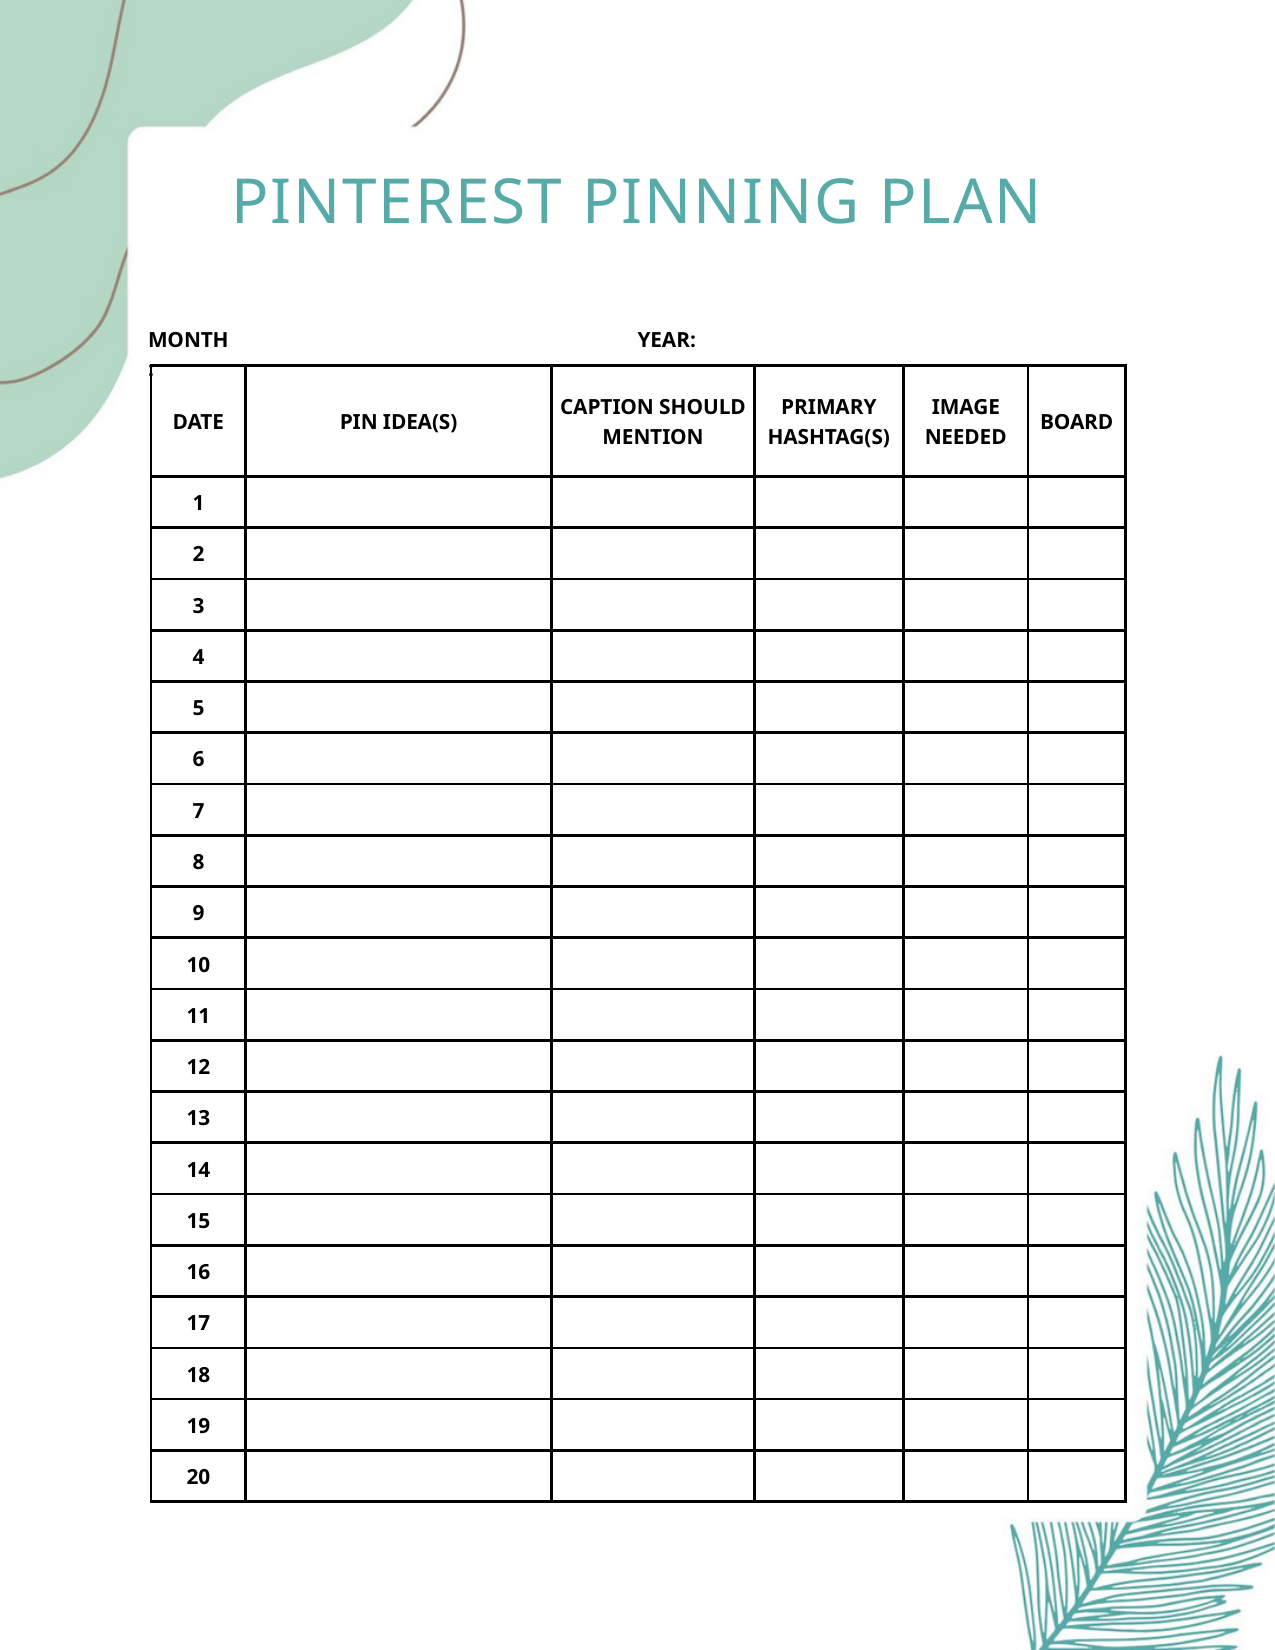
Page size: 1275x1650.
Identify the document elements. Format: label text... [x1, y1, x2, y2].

table_cell [553, 529, 753, 578]
table_cell [1029, 1093, 1124, 1141]
table_cell [553, 1400, 753, 1449]
table_cell [553, 478, 753, 526]
table_cell 3 [152, 580, 244, 629]
table_cell [905, 837, 1027, 885]
table_cell [905, 1042, 1027, 1090]
table_cell [247, 837, 550, 885]
table_cell [1029, 837, 1124, 885]
table_cell [756, 1042, 902, 1090]
table_cell [247, 478, 550, 526]
table_cell [756, 1349, 902, 1398]
table_cell [1029, 1247, 1124, 1295]
table_cell [756, 1400, 902, 1449]
table_cell [756, 478, 902, 526]
table_cell [1029, 632, 1124, 680]
table_cell [905, 1452, 1027, 1500]
table_cell [905, 580, 1027, 629]
table_cell [247, 683, 550, 731]
table_cell [905, 939, 1027, 988]
table_cell [756, 1093, 902, 1141]
table_cell 10 [152, 939, 244, 988]
table_cell [247, 1195, 550, 1244]
table_cell [1029, 1349, 1124, 1398]
table_cell [1029, 990, 1124, 1039]
table_header DATE [152, 367, 244, 475]
table_cell 16 [152, 1247, 244, 1295]
table_cell [553, 1144, 753, 1193]
table_cell 5 [152, 683, 244, 731]
table_cell [905, 888, 1027, 936]
table_cell [905, 990, 1027, 1039]
table_cell 19 [152, 1400, 244, 1449]
table_cell [905, 1349, 1027, 1398]
table_cell [1029, 1144, 1124, 1193]
table_header PIN IDEA(S) [247, 367, 550, 475]
table_cell 14 [152, 1144, 244, 1193]
table_cell [553, 1093, 753, 1141]
table_cell [247, 888, 550, 936]
table_cell [905, 632, 1027, 680]
table_cell [553, 734, 753, 783]
table_cell [905, 683, 1027, 731]
table_cell [756, 939, 902, 988]
table_cell [553, 683, 753, 731]
text_box MONTH: [148, 322, 233, 381]
text_box YEAR: [637, 322, 723, 352]
table_cell [247, 632, 550, 680]
table_cell [247, 580, 550, 629]
table_cell [247, 1349, 550, 1398]
table_header BOARD [1029, 367, 1124, 475]
table_cell [247, 939, 550, 988]
table_header IMAGE NEEDED [905, 367, 1027, 475]
table_cell [756, 1247, 902, 1295]
table_cell [553, 1042, 753, 1090]
table_cell 17 [152, 1298, 244, 1347]
table_cell [1029, 734, 1124, 783]
table_cell [756, 1298, 902, 1347]
table_cell 18 [152, 1349, 244, 1398]
table_cell [756, 990, 902, 1039]
text_box [0, 0, 1275, 1650]
table_cell [756, 1195, 902, 1244]
table_cell [905, 1195, 1027, 1244]
table_cell [247, 785, 550, 834]
table_cell [756, 1452, 902, 1500]
table_cell 12 [152, 1042, 244, 1090]
table_cell [756, 837, 902, 885]
table_cell [1029, 1042, 1124, 1090]
table_cell [247, 1247, 550, 1295]
table_cell [247, 1144, 550, 1193]
table_cell [756, 529, 902, 578]
table_cell [1029, 1195, 1124, 1244]
table_cell [247, 1042, 550, 1090]
table_cell [553, 888, 753, 936]
table_cell [247, 1093, 550, 1141]
table_cell [905, 785, 1027, 834]
table_cell [1029, 939, 1124, 988]
table_cell [247, 734, 550, 783]
table_cell [756, 632, 902, 680]
table_cell [756, 734, 902, 783]
table_cell [756, 1144, 902, 1193]
table_cell [247, 990, 550, 1039]
table_cell [553, 837, 753, 885]
text_box PINTEREST PINNING PLAN [127, 174, 1148, 236]
table_cell [905, 1247, 1027, 1295]
table_cell 7 [152, 785, 244, 834]
table_cell [553, 1195, 753, 1244]
table_cell 13 [152, 1093, 244, 1141]
table_cell 2 [152, 529, 244, 578]
table_cell [1029, 1452, 1124, 1500]
table_cell [553, 1452, 753, 1500]
table_cell [553, 1349, 753, 1398]
table_cell [1029, 580, 1124, 629]
table_cell 8 [152, 837, 244, 885]
table_cell [905, 1093, 1027, 1141]
table_cell [247, 1400, 550, 1449]
table_cell [1029, 785, 1124, 834]
table_cell [553, 632, 753, 680]
table_cell [1029, 529, 1124, 578]
table_cell 20 [152, 1452, 244, 1500]
table_cell [247, 1452, 550, 1500]
table_cell [247, 1298, 550, 1347]
table_cell [756, 888, 902, 936]
table_cell 11 [152, 990, 244, 1039]
table_cell 9 [152, 888, 244, 936]
table_cell [1029, 683, 1124, 731]
table_header PRIMARY HASHTAG(S) [756, 367, 902, 475]
table_cell [905, 1400, 1027, 1449]
table_cell [1029, 1400, 1124, 1449]
table_cell [1029, 478, 1124, 526]
table_cell [1029, 888, 1124, 936]
table_cell [1029, 1298, 1124, 1347]
table_cell [905, 1298, 1027, 1347]
table_cell [905, 529, 1027, 578]
table_cell [553, 580, 753, 629]
table_cell 6 [152, 734, 244, 783]
table_cell [553, 939, 753, 988]
table_cell [553, 1247, 753, 1295]
table_cell 4 [152, 632, 244, 680]
table_cell [553, 785, 753, 834]
table_cell [756, 785, 902, 834]
table_cell [905, 1144, 1027, 1193]
table_cell [553, 1298, 753, 1347]
table_cell [247, 529, 550, 578]
table_cell [553, 990, 753, 1039]
table_cell [756, 683, 902, 731]
table_cell [905, 478, 1027, 526]
table_cell 15 [152, 1195, 244, 1244]
table_cell [756, 580, 902, 629]
table_cell 1 [152, 478, 244, 526]
table_cell [905, 734, 1027, 783]
table_header CAPTION SHOULD MENTION [553, 367, 753, 475]
